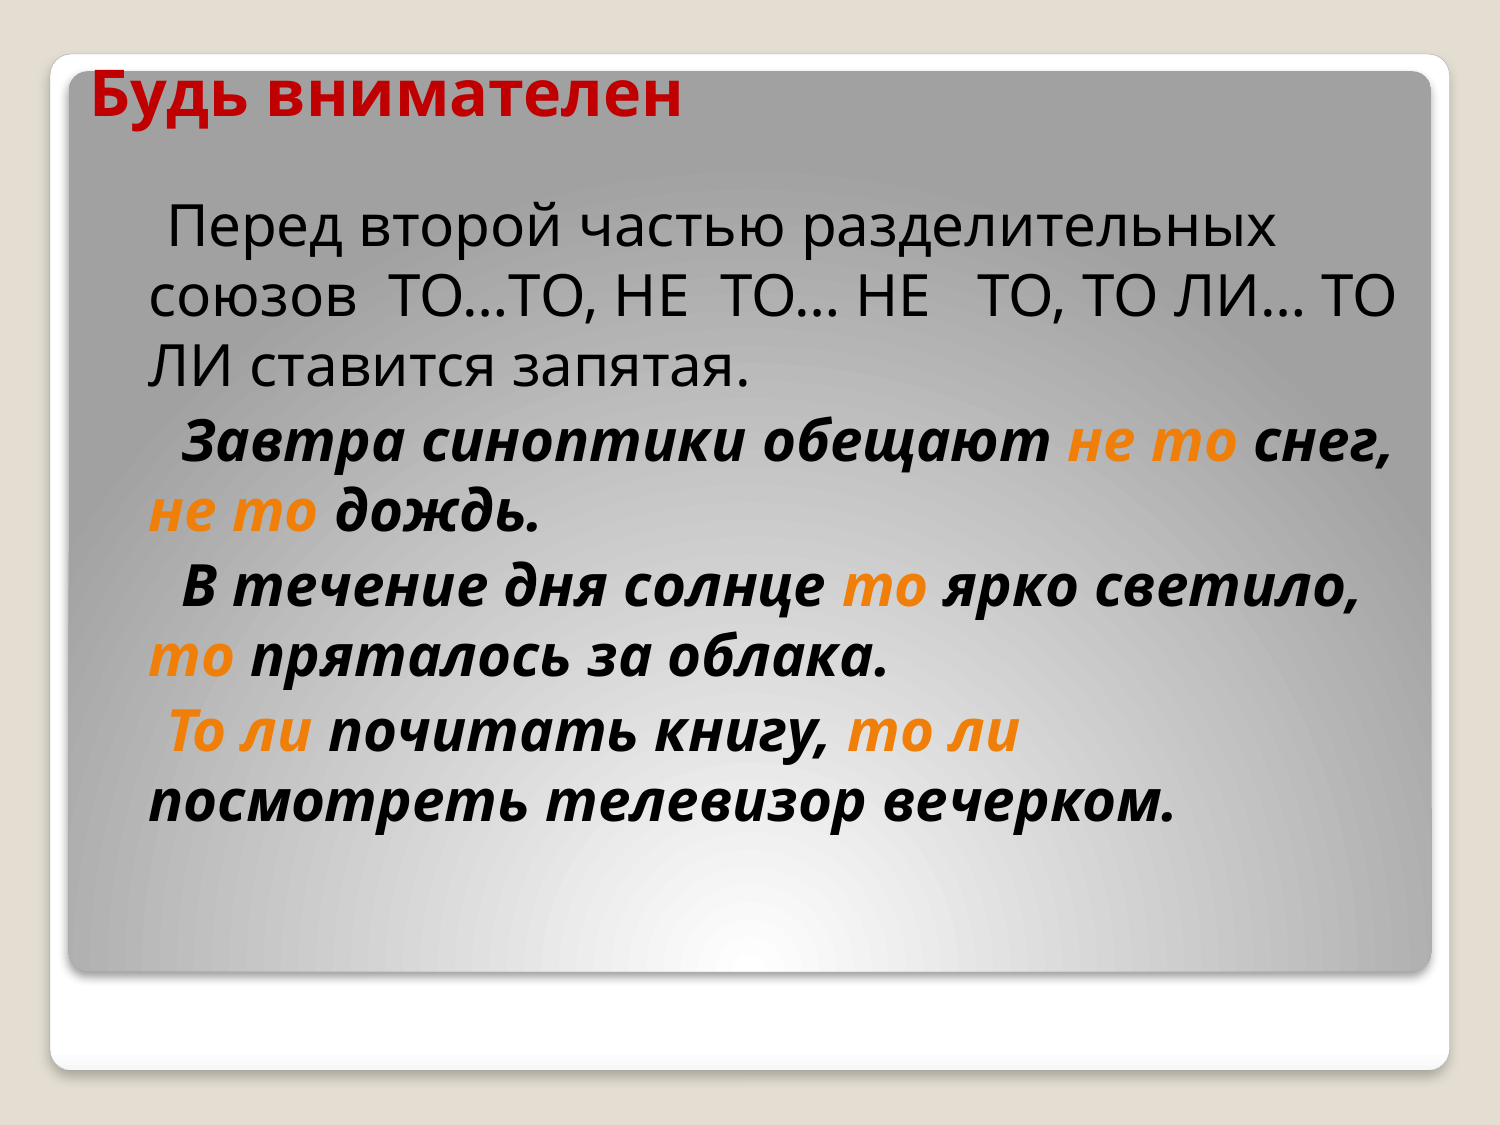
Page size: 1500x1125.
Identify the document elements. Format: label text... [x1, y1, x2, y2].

list Перед второй частью разделительных союзов ТО…ТО, НЕ ТО… НЕ ТО, ТО ЛИ… ТО ЛИ ставится запятая. Завтра синоптики обещают не то снег, не то дождь. В течение дня солнце то ярко светило, то пряталось за облака. То ли почитать книгу, то ли посмотреть телевизор вечерком. [75, 172, 1425, 1005]
title Будь внимателен [75, 45, 1425, 138]
